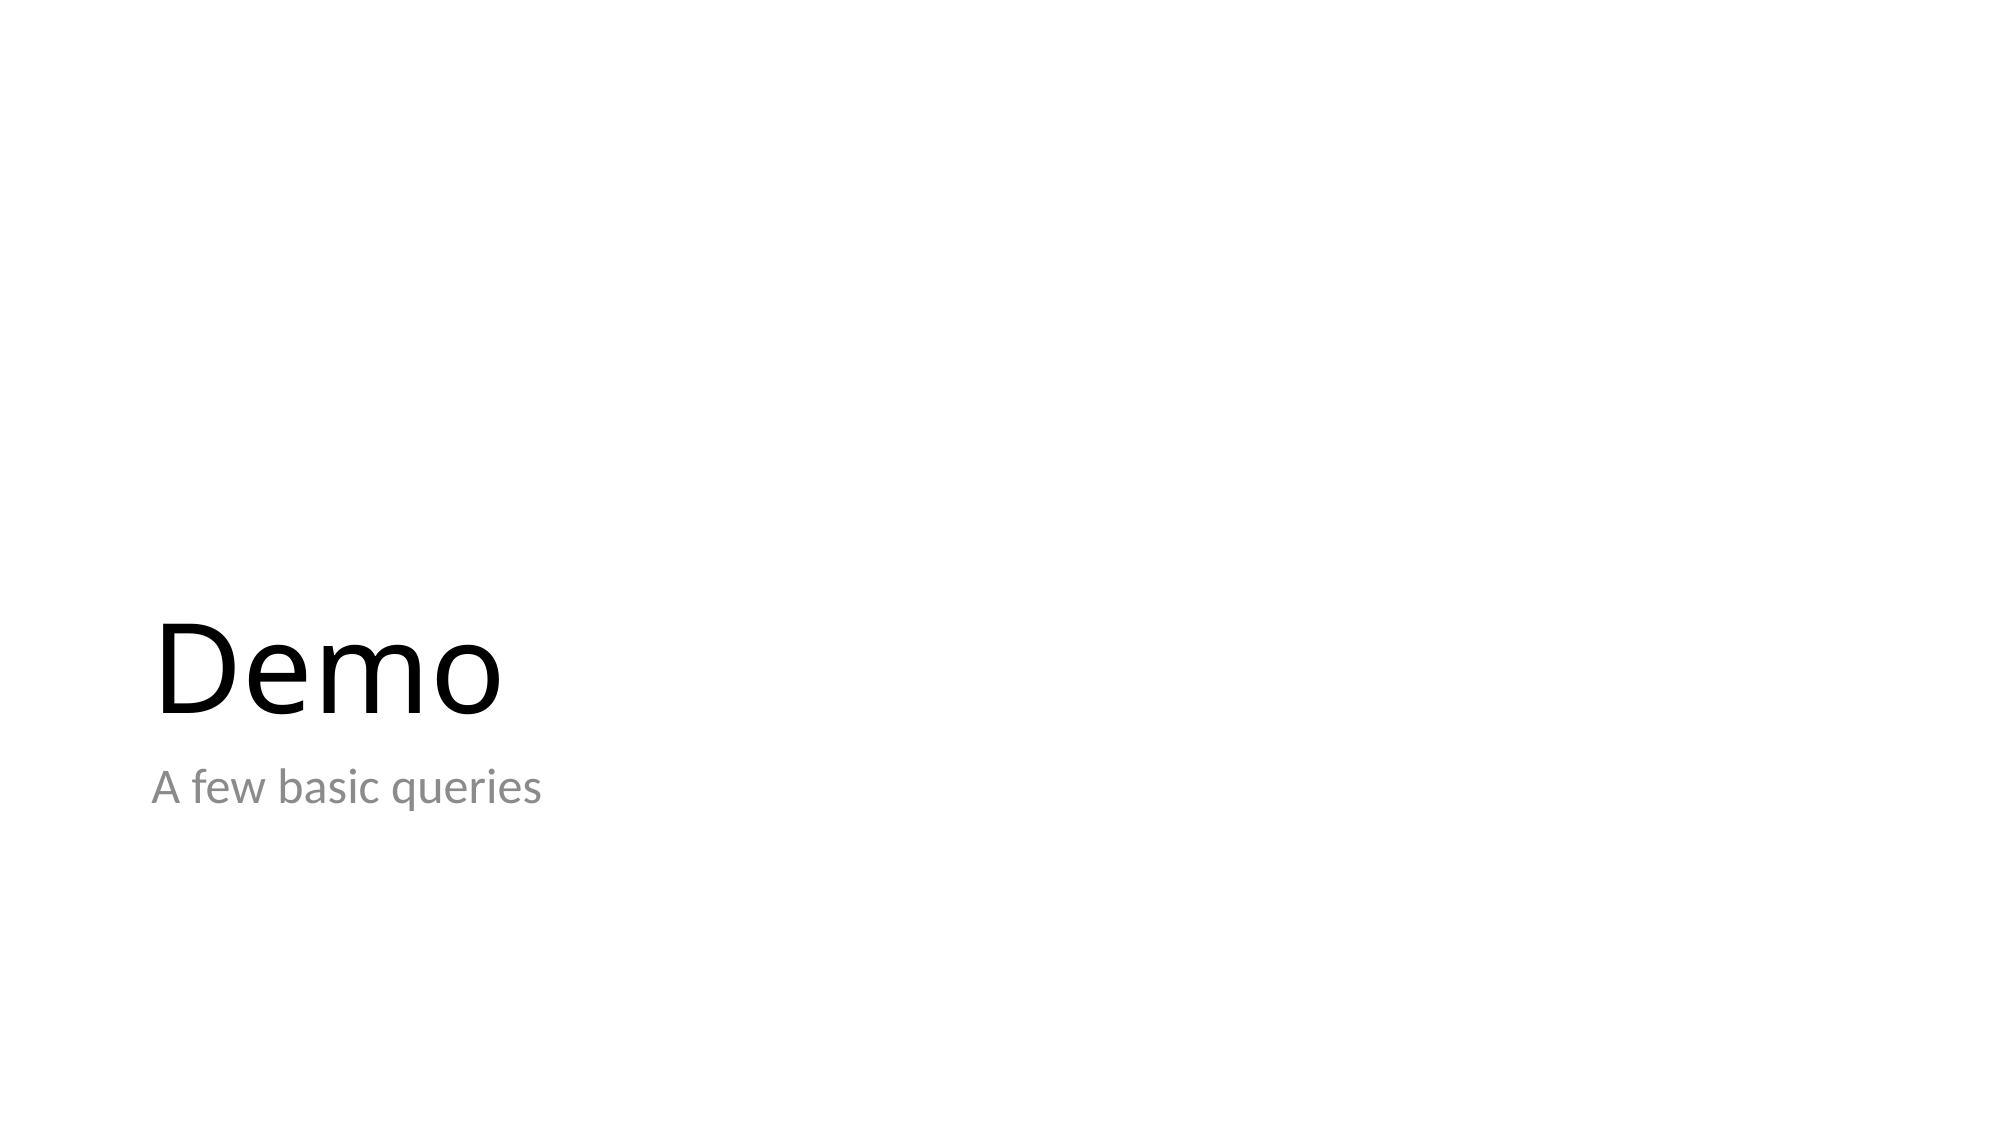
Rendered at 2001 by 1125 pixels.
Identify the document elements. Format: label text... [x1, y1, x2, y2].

list A few basic queries [136, 752, 1862, 999]
title Demo [136, 280, 1862, 749]
